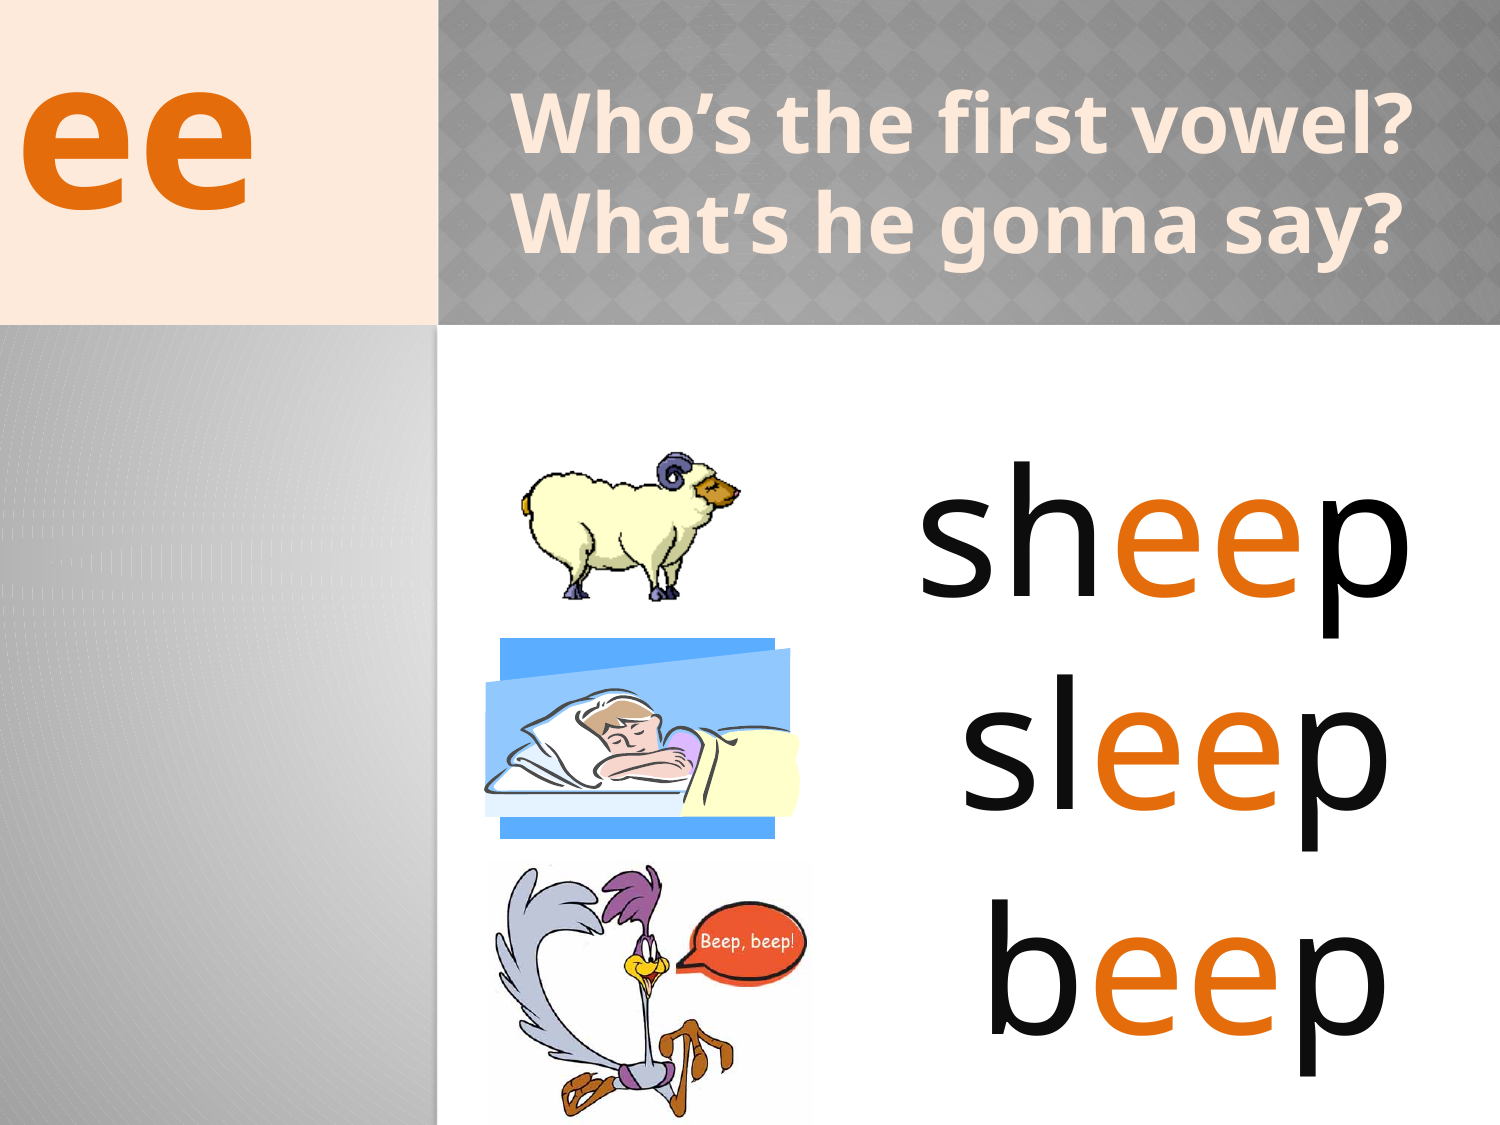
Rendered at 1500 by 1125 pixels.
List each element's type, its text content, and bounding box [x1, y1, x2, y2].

picture [512, 449, 743, 606]
picture [483, 637, 801, 840]
text_box sleep [942, 624, 1412, 853]
text_box [434, 322, 1500, 1125]
text_box Who’s the first vowel? What’s he gonna say? [495, 62, 1430, 278]
picture [487, 860, 813, 1125]
text_box beep [962, 849, 1438, 1078]
subtitle ee [0, 0, 438, 325]
text_box sheep [900, 412, 1450, 640]
